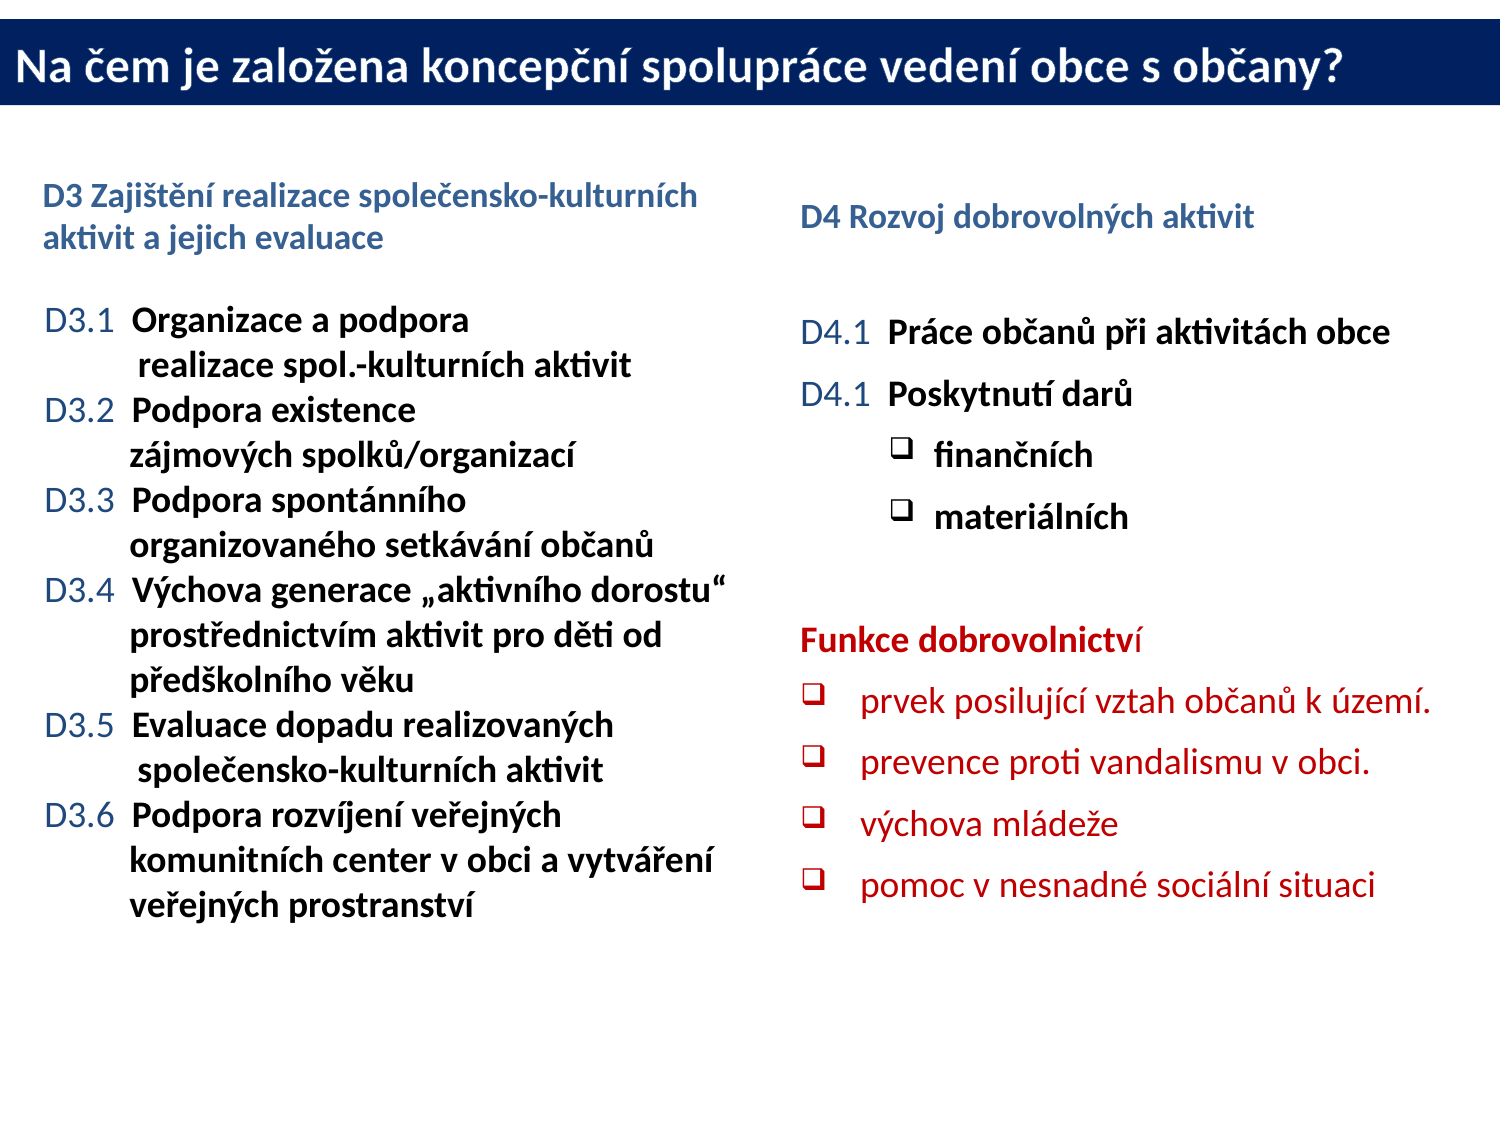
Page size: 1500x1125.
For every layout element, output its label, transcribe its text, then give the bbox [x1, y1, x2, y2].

text_box D4 Rozvoj dobrovolných aktivit [785, 174, 1463, 254]
list D3.1 Organizace a podpora realizace spol.-kulturních aktivit D3.2 Podpora existence zájmových spolků/organizací D3.3 Podpora spontánního organizovaného setkávání občanů D3.4 Výchova generace „aktivního dorostu“ prostřednictvím aktivit pro děti od předškolního věku D3.5 Evaluace dopadu realizovaných společensko-kulturních aktivit D3.6 Podpora rozvíjení veřejných komunitních center v obci a vytváření veřejných prostranství [29, 287, 745, 976]
title Na čem je založena koncepční spolupráce vedení obce s občany? [0, 19, 1500, 106]
text_box D3 Zajištění realizace společensko-kulturních aktivit a jejich evaluace [27, 174, 745, 254]
text_box D4.1 Práce občanů při aktivitách obce D4.1 Poskytnutí darů finančních materiálních Funkce dobrovolnictví prvek posilující vztah občanů k území. prevence proti vandalismu v obci. výchova mládeže pomoc v nesnadné sociální situaci [785, 290, 1460, 1073]
